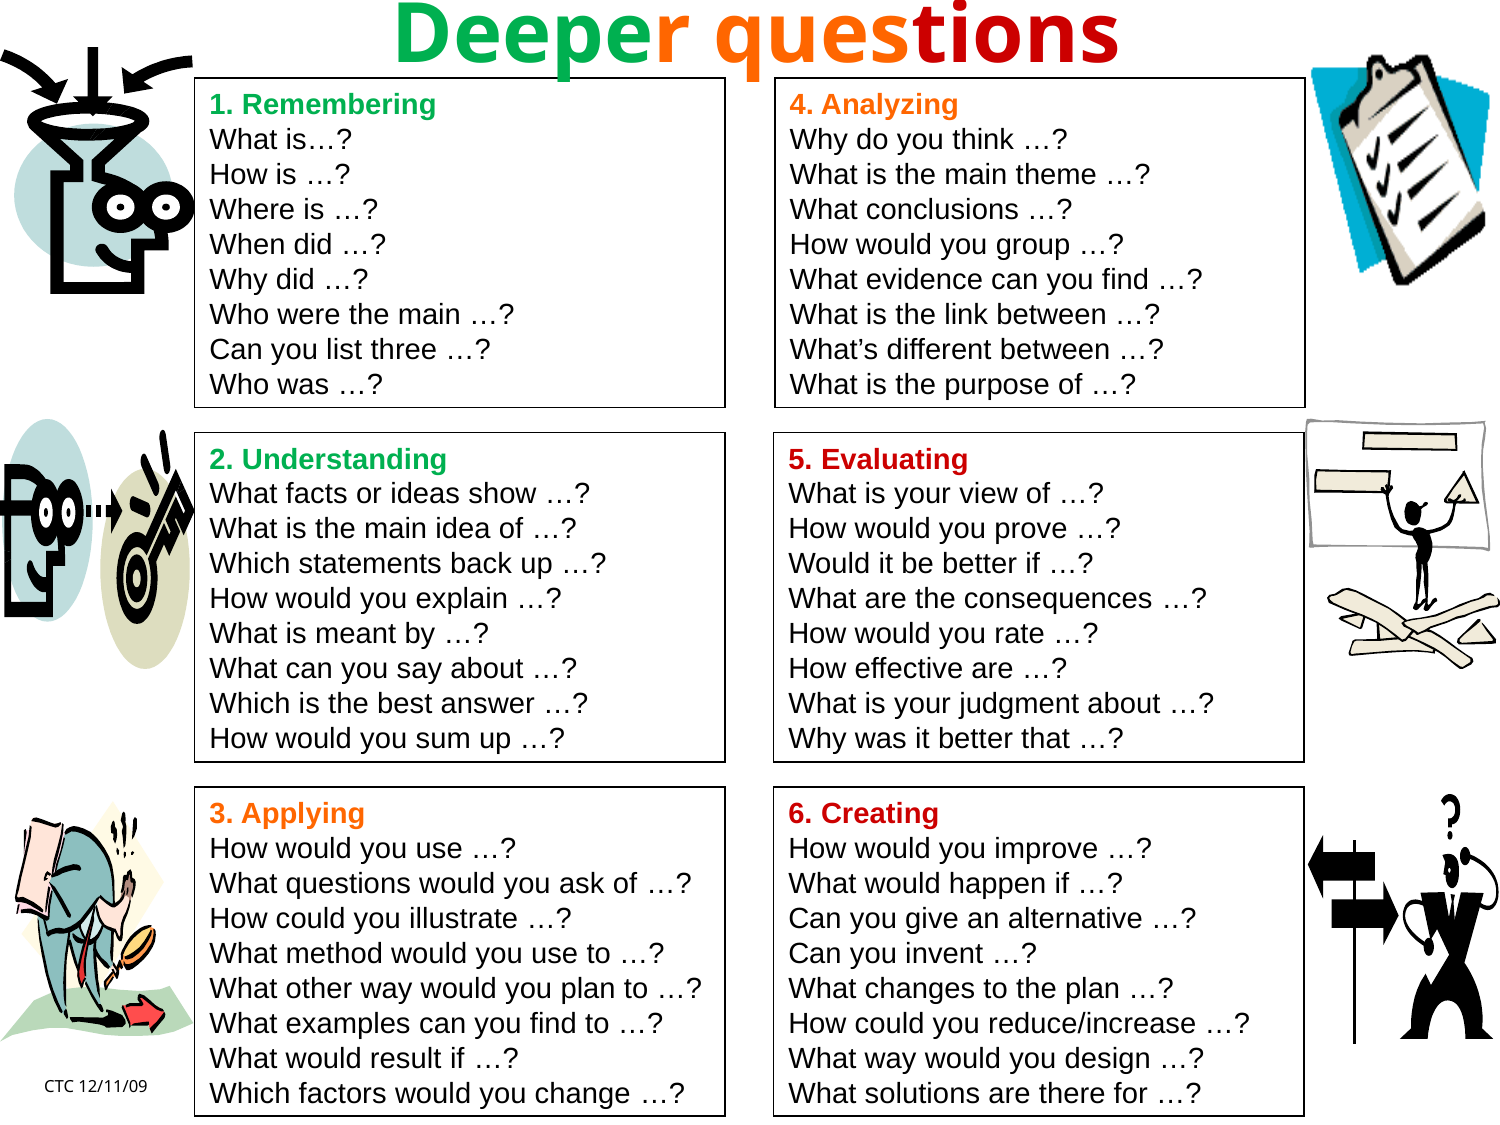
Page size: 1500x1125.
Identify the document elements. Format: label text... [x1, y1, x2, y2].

picture [0, 418, 195, 670]
text_box 1. Remembering What is…? How is …? Where is …? When did …? Why did …? Who were the main …? Can you list three …? Who was …? [194, 78, 725, 408]
text_box 4. Analyzing Why do you think …? What is the main theme …? What conclusions …? How would you group …? What evidence can you find …? What is the link between …? What’s different between …? What is the purpose of …? [774, 78, 1306, 408]
text_box CTC 12/11/09 [29, 1068, 220, 1104]
picture [1304, 418, 1500, 670]
text_box Deeper questions [312, 0, 1200, 87]
picture [1307, 793, 1500, 1045]
text_box 5. Evaluating What is your view of …? How would you prove …? Would it be better if …? What are the consequences …? How would you rate …? How effective are …? What is your judgment about …? Why was it better that …? [773, 432, 1304, 762]
picture [0, 798, 195, 1045]
picture [1306, 43, 1498, 295]
text_box 3. Applying How would you use …? What questions would you ask of …? How could you illustrate …? What method would you use to …? What other way would you plan to …? What examples can you find to …? What would result if …? Which factors would you change …? [194, 786, 725, 1117]
text_box 2. Understanding What facts or ideas show …? What is the main idea of …? Which statements back up …? How would you explain …? What is meant by …? What can you say about …? Which is the best answer …? How would you sum up …? [194, 432, 725, 762]
picture [0, 46, 195, 295]
text_box 6. Creating How would you improve …? What would happen if …? Can you give an alternative …? Can you invent …? What changes to the plan …? How could you reduce/increase …? What way would you design …? What solutions are there for …? [773, 786, 1304, 1117]
